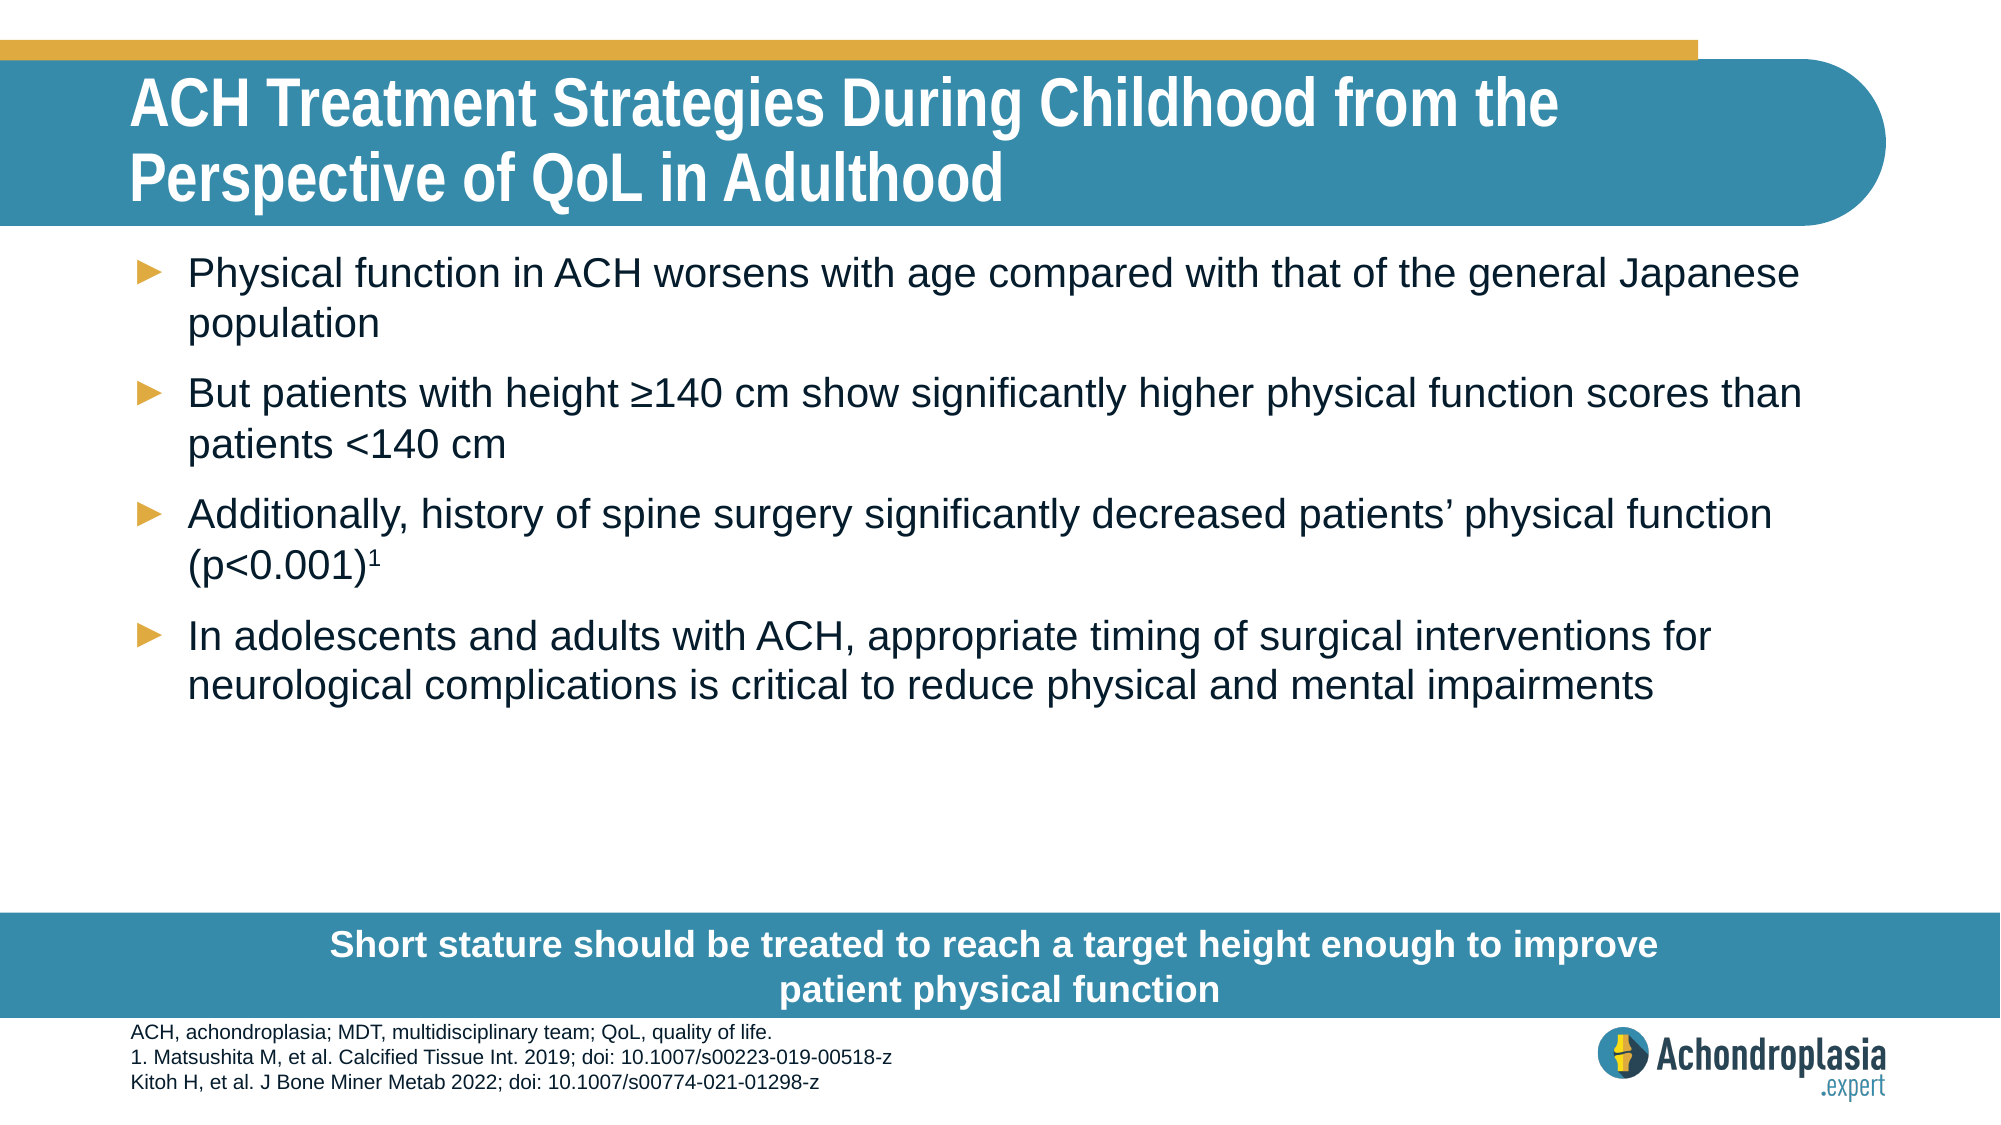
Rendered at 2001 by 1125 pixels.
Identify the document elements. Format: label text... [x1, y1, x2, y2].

picture [1598, 1027, 1886, 1102]
list Short stature should be treated to reach a target height enough to improve patient physical function [0, 912, 2000, 1018]
title ACH Treatment Strategies During Childhood from the Perspective of QoL in Adulthood [114, 59, 1886, 225]
footer ACH, achondroplasia; MDT, multidisciplinary team; QoL, quality of life. 1. Matsushita M, et al. Calcified Tissue Int. 2019; doi: 10.1007/s00223-019-00518-z Kitoh H, et al. J Bone Miner Metab 2022; doi: 10.1007/s00774-021-01298-z [115, 1018, 1598, 1102]
list Physical function in ACH worsens with age compared with that of the general Japanese population But patients with height ≥140 cm show significantly higher physical function scores than patients <140 cm Additionally, history of spine surgery significantly decreased patients’ physical function (p<0.001)1 In adolescents and adults with ACH, appropriate timing of surgical interventions for neurological complications is critical to reduce physical and mental impairments [114, 237, 1886, 880]
